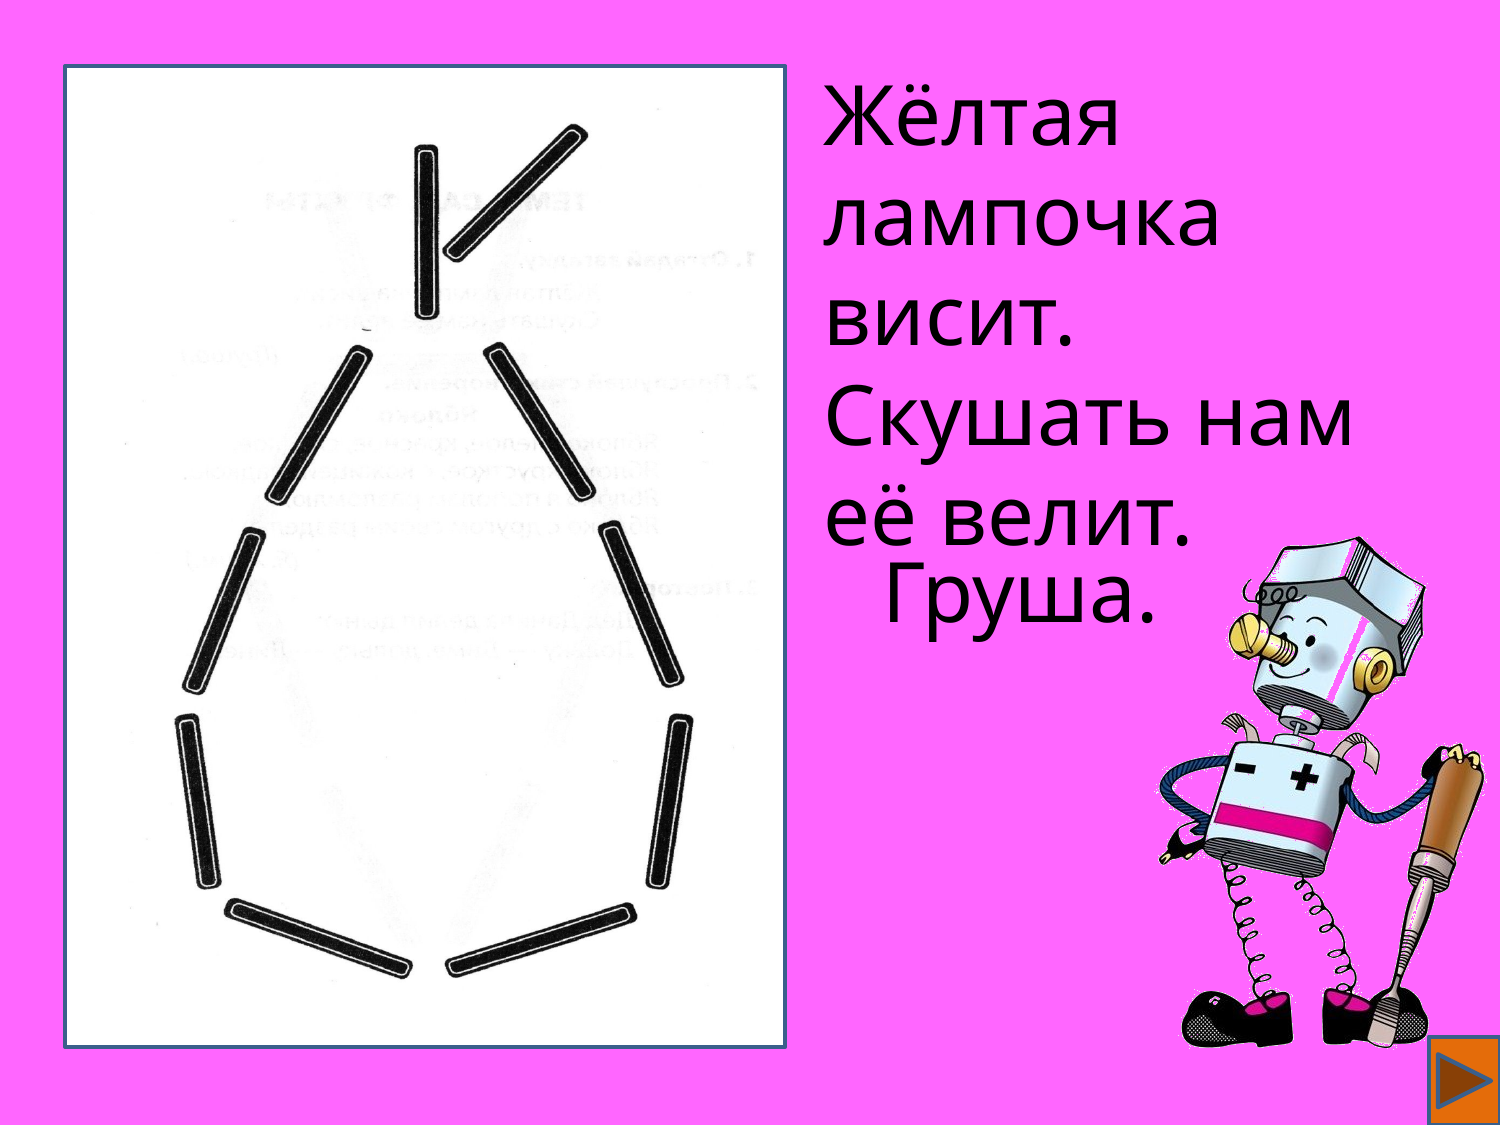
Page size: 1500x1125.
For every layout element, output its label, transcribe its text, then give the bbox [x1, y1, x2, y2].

picture [88, 94, 763, 1012]
text_box [63, 64, 787, 1049]
picture [1121, 526, 1500, 1064]
text_box [1427, 1070, 1500, 1125]
text_box Жёлтая лампочка висит. Скушать нам её велит. [809, 54, 1436, 570]
text_box Груша. [868, 532, 1116, 647]
